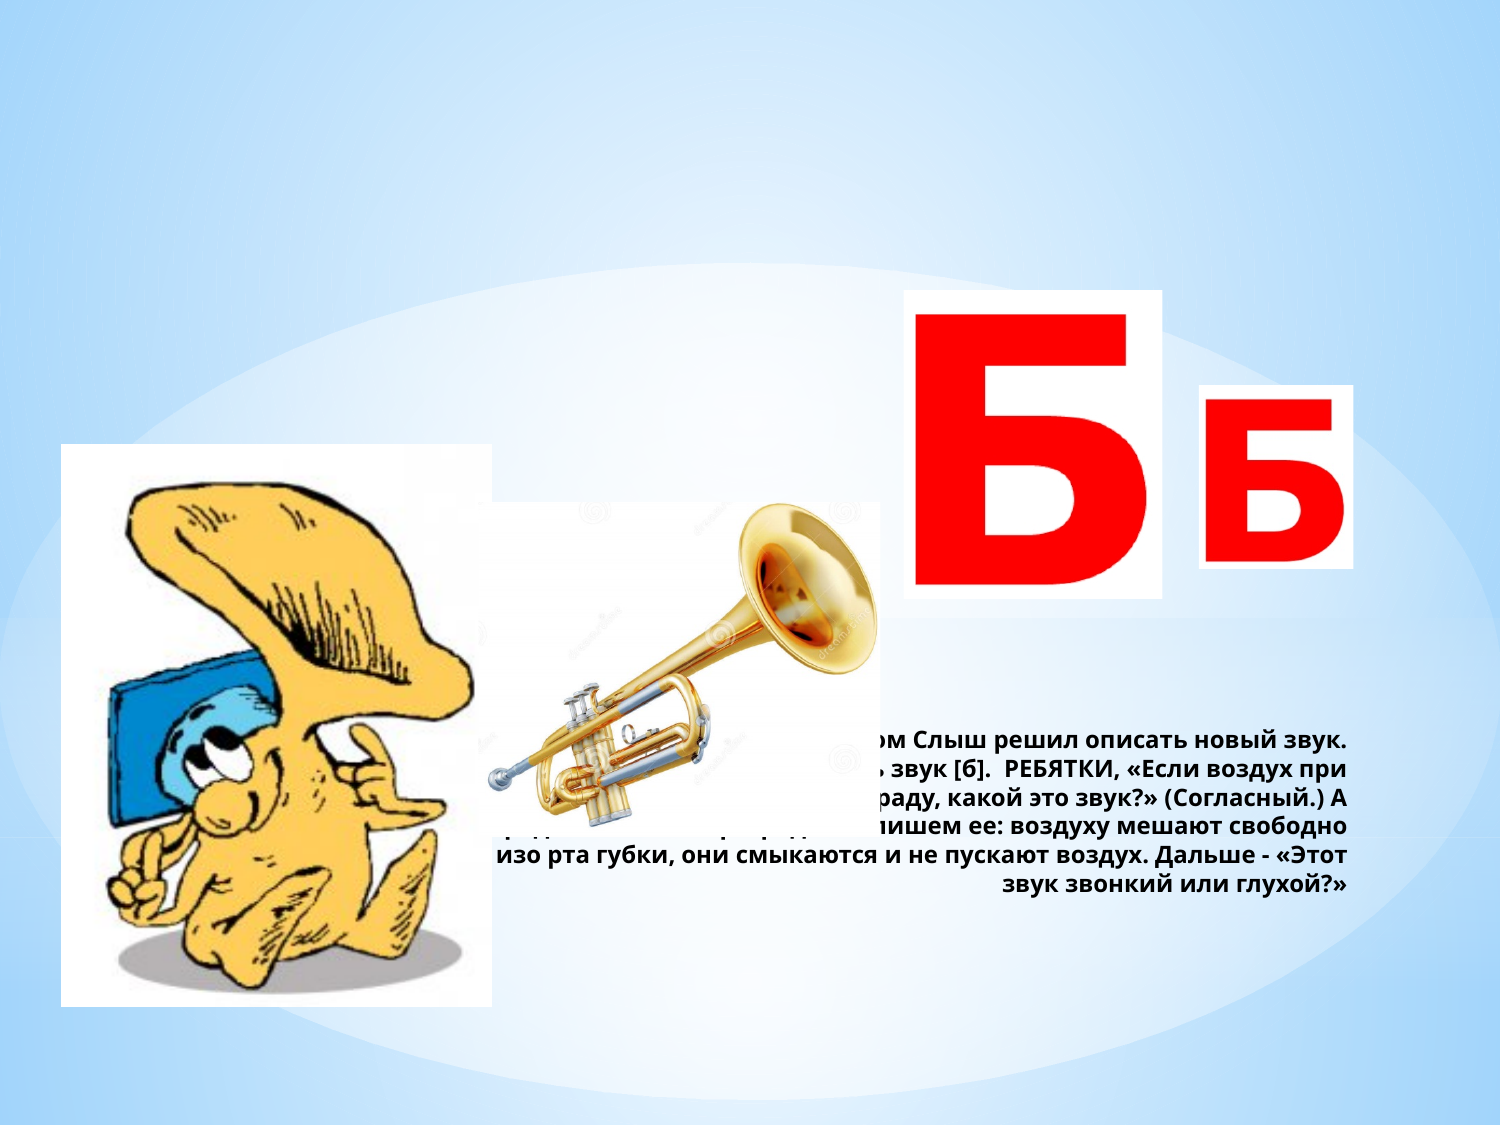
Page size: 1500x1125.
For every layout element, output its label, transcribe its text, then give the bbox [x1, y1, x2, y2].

title А потом Слыш решил описать новый звук. Давайте поможем Слышу описать звук [б]. РЕБЯТКИ, «Если воздух при произнесении звука встречает преграду, какой это звук?» (Согласный.) А Теперь определим место преграды и опишем ее: воздуху мешают свободно выходить изо рта губки, они смыкаются и не пускают воздух. Дальше - «Этот звук звонкий или глухой?» [497, 717, 1363, 905]
picture [1198, 385, 1354, 570]
picture [903, 290, 1163, 599]
picture [61, 444, 881, 1007]
